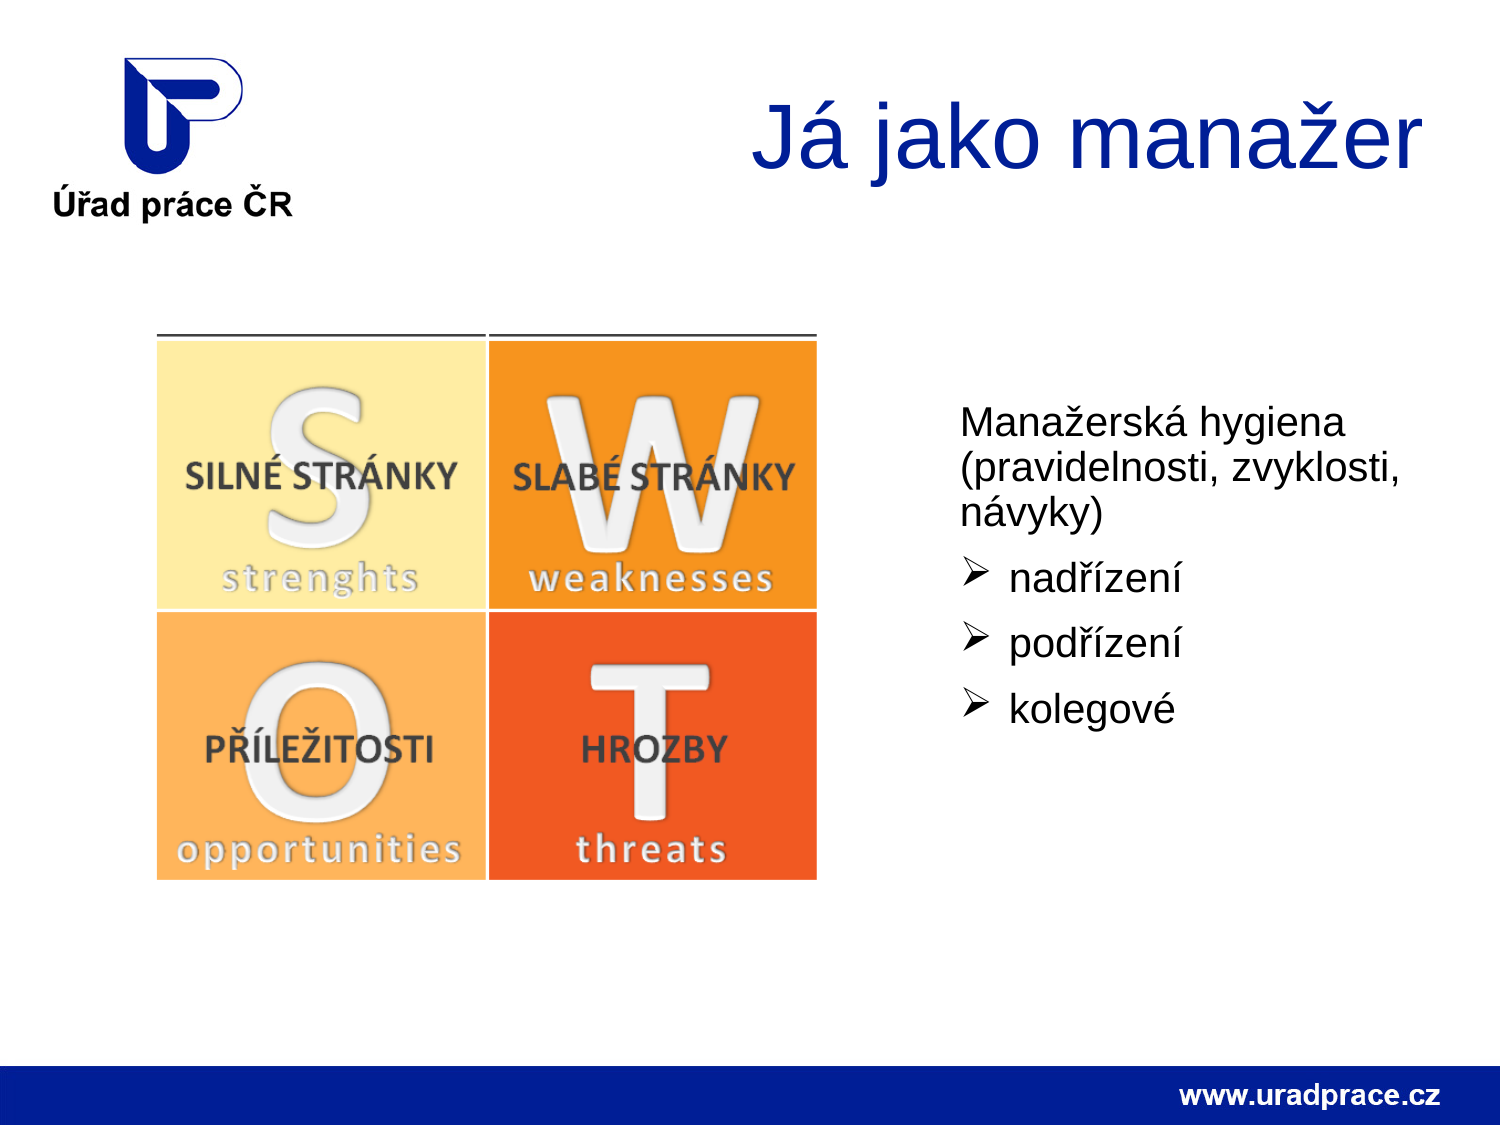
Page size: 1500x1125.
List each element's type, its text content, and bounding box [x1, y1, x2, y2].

list [85, 249, 552, 371]
title Já jako manažer [75, 44, 1425, 233]
list Manažerská hygiena (pravidelnosti, zvyklosti, návyky) nadřízení podřízení kolegové [959, 263, 1426, 916]
picture [0, 0, 1500, 1125]
